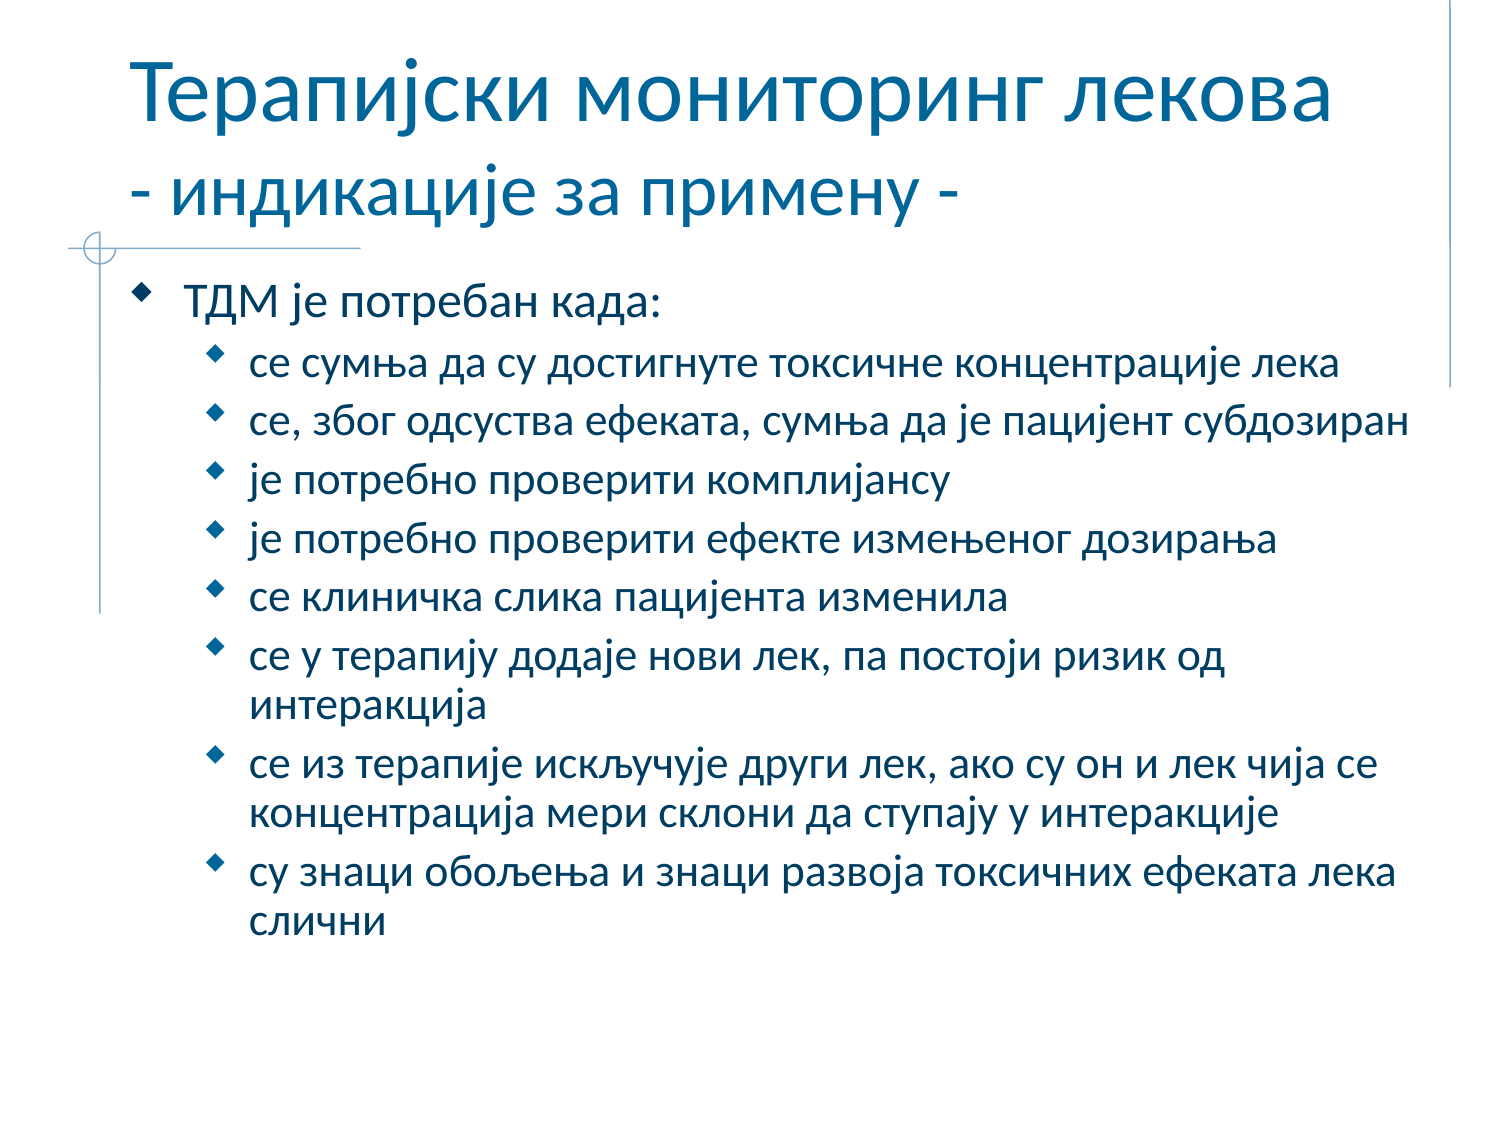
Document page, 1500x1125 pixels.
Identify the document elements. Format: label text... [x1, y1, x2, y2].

list ТДМ је потребан када: се сумња да су достигнуте токсичне концентрације лека се, због одсуства ефеката, сумња да је пацијент субдозиран је потребно проверити комплијансу је потребно проверити ефекте измењеног дозирања се клиничка слика пацијента изменила се у терапију додаје нови лек, па постоји ризик од интеракција се из терапије искључује други лек, ако су он и лек чија се концентрација мери склони да ступају у интеракције су знаци обољења и знаци развоја токсичних ефеката лека слични [111, 266, 1436, 1024]
title Терапијски мониторинг лекова - индикације за примену - [113, 49, 1436, 238]
